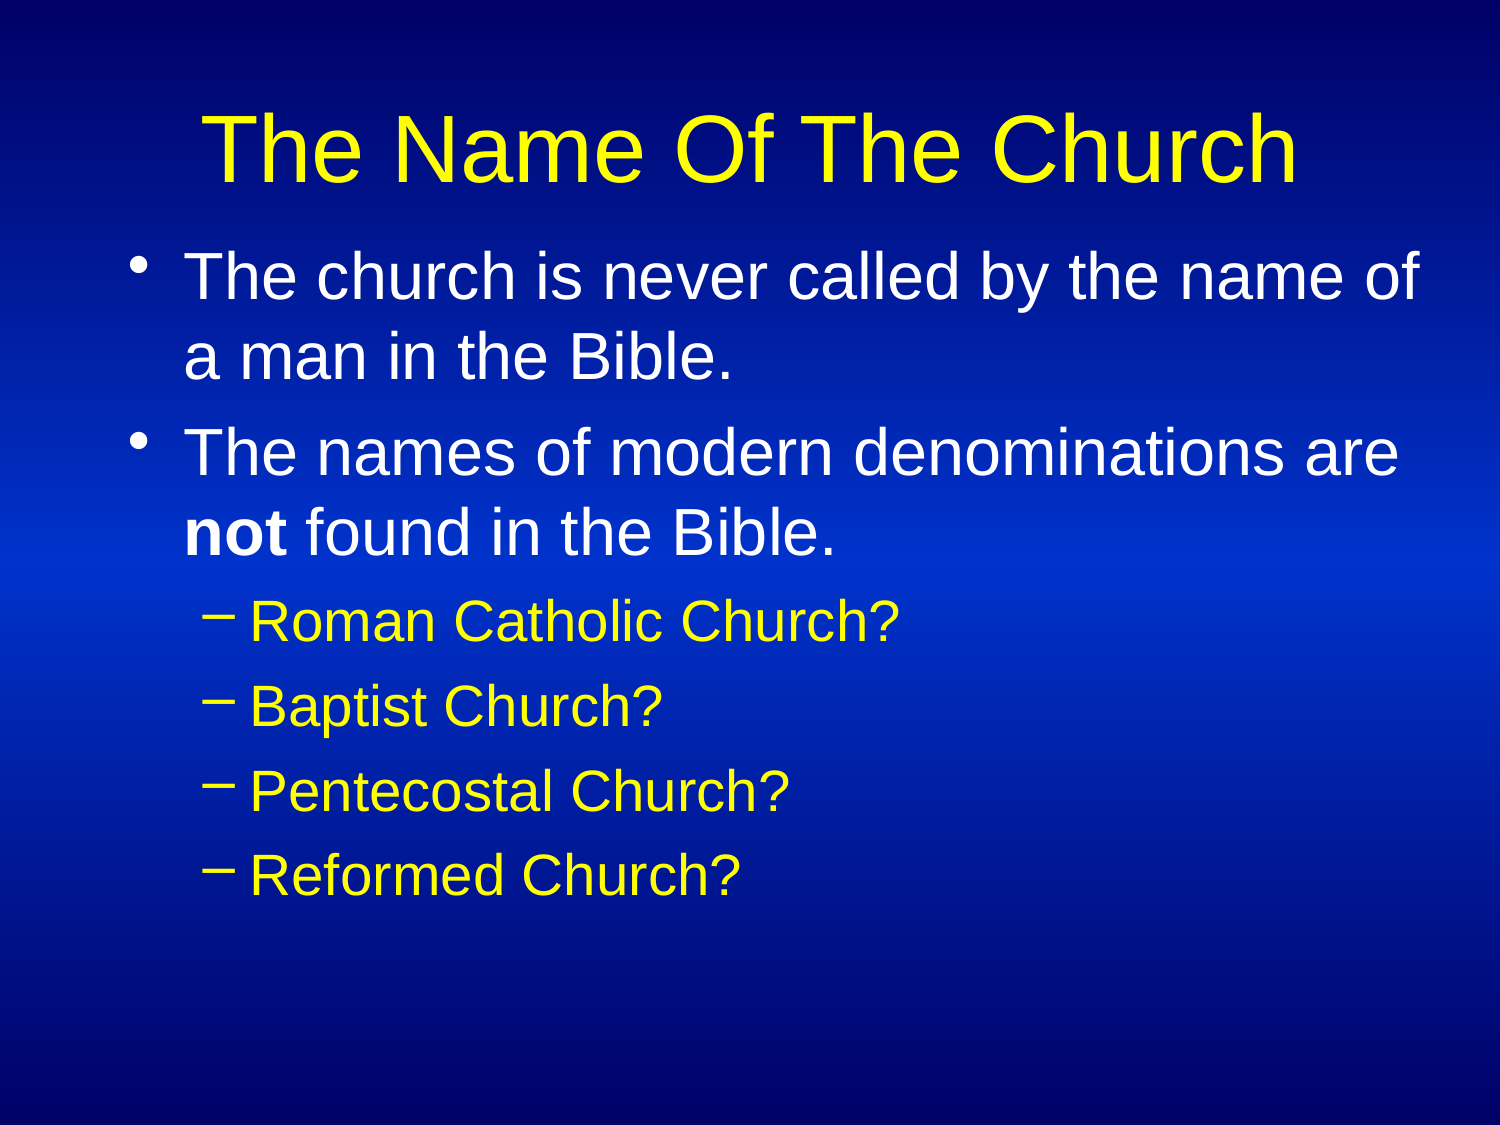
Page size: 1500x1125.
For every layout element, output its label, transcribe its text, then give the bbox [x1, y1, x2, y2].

list The church is never called by the name of a man in the Bible. The names of modern denominations are not found in the Bible. Roman Catholic Church? Baptist Church? Pentecostal Church? Reformed Church? [112, 224, 1463, 1125]
title The Name Of The Church [37, 50, 1463, 238]
